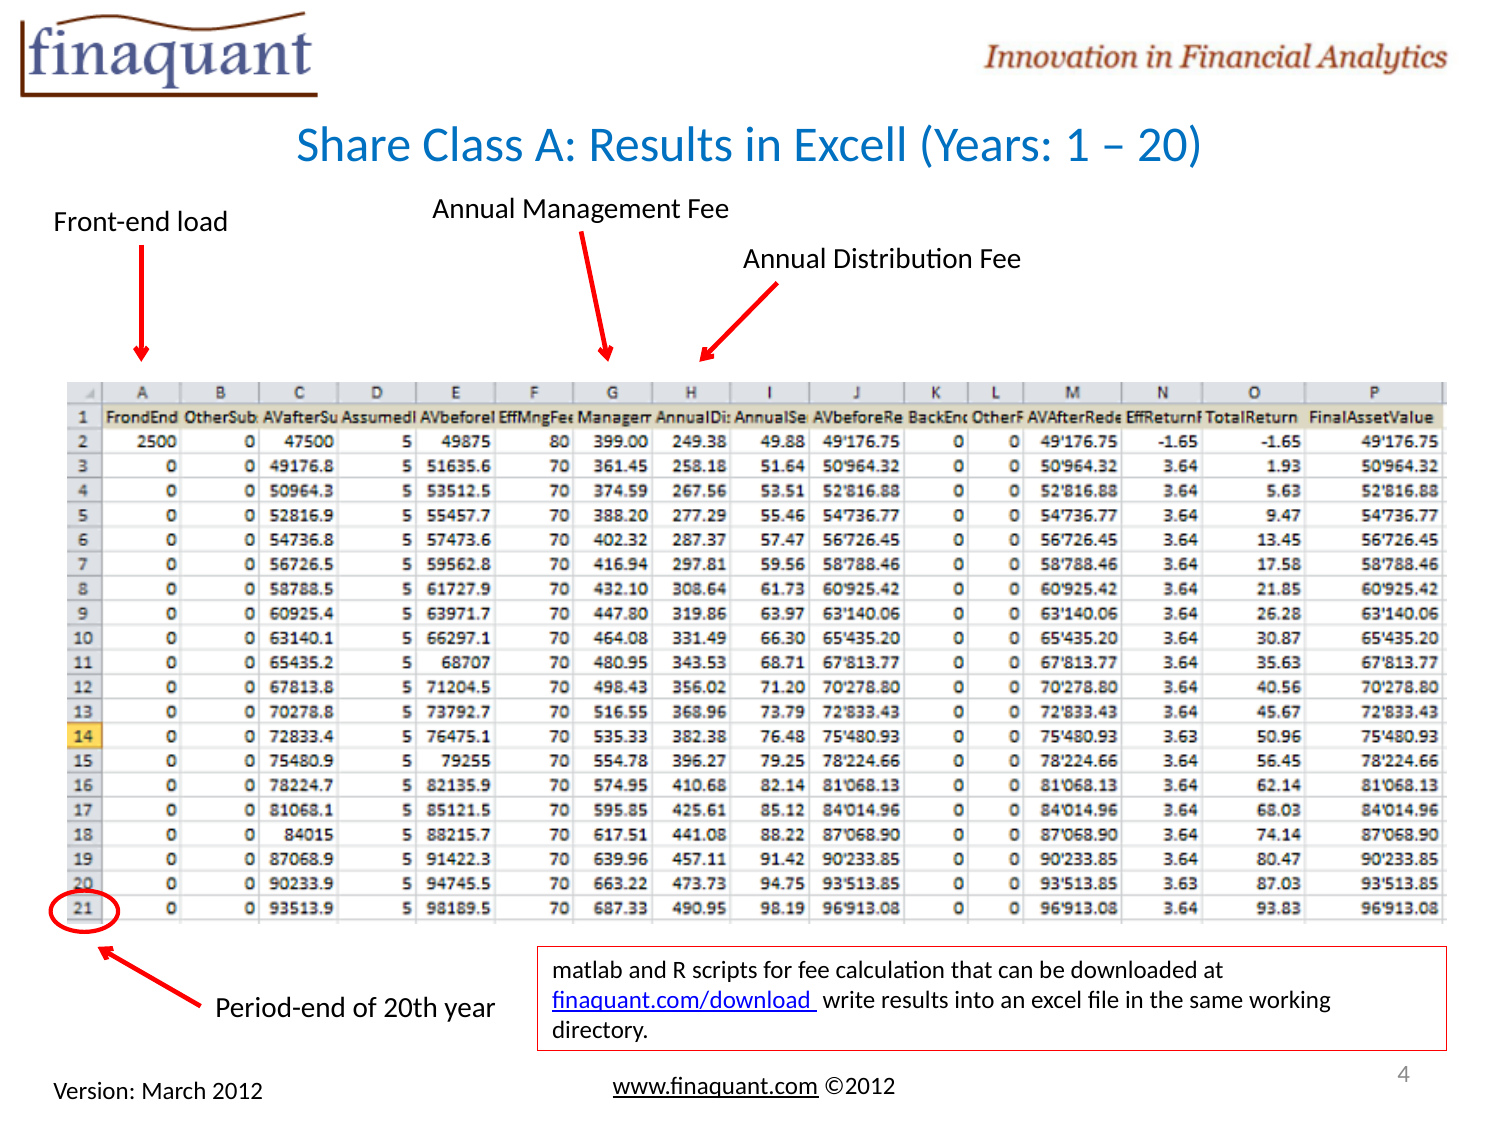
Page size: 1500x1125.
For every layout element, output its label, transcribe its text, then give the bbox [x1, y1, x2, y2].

text_box Period-end of 20th year [200, 981, 512, 1031]
title Share Class A: Results in Excell (Years: 1 – 20) [75, 107, 1425, 175]
text_box matlab and R scripts for fee calculation that can be downloaded at finaquant.com/download write results into an excel file in the same working directory. [537, 946, 1447, 1051]
picture [67, 382, 1447, 925]
text_box Annual Distribution Fee [728, 232, 1037, 282]
picture [12, 5, 326, 104]
text_box Annual Management Fee [417, 181, 745, 232]
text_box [580, 231, 609, 363]
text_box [699, 282, 778, 362]
text_box Front-end load [39, 194, 244, 245]
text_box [97, 946, 199, 1007]
slide_number 4 [1074, 1051, 1425, 1103]
picture [965, 25, 1464, 88]
text_box www.finaquant.com ©2012 [597, 1062, 911, 1108]
text_box [48, 893, 63, 930]
text_box Version: March 2012 [38, 1067, 279, 1112]
